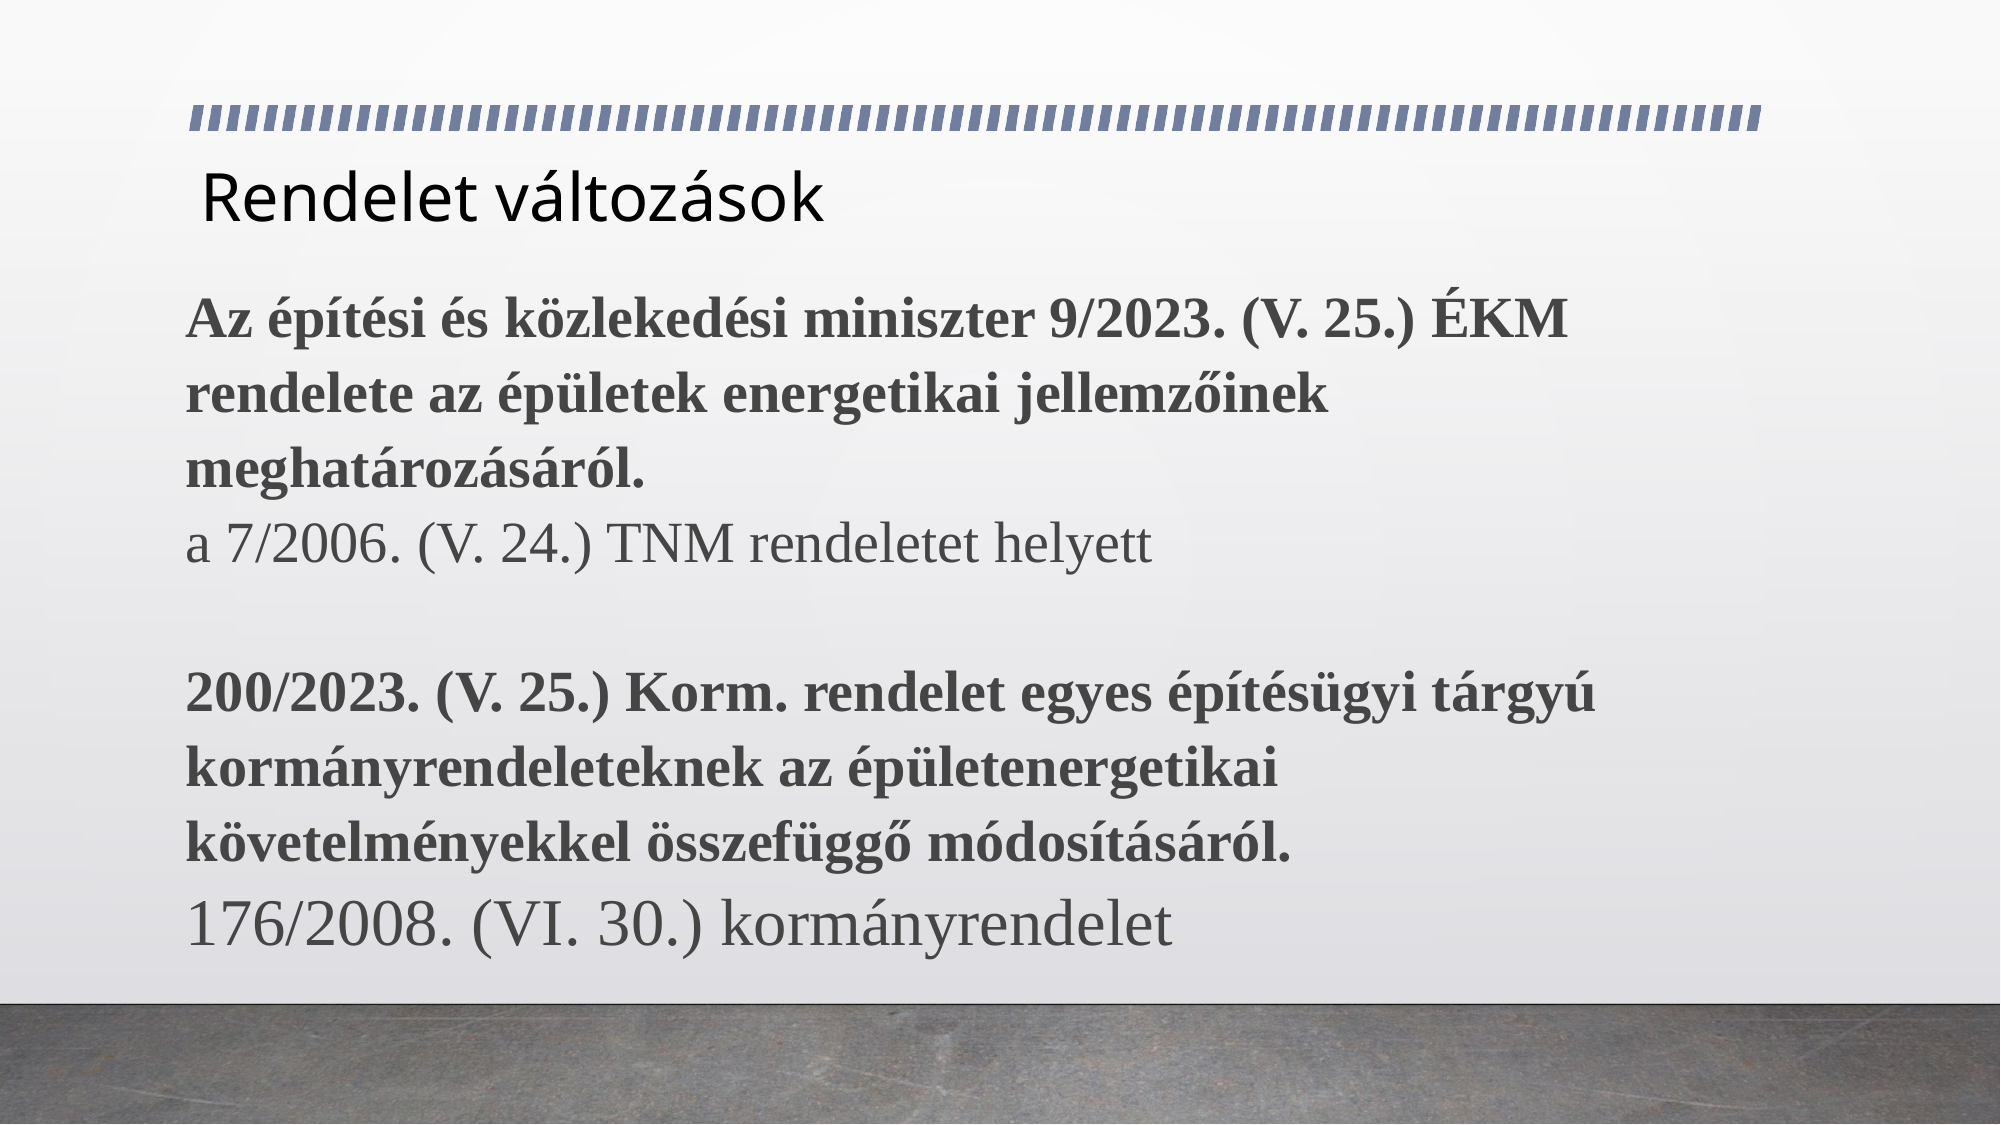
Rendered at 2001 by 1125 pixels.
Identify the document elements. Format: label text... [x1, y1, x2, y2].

text_box Az építési és közlekedési miniszter 9/2023. (V. 25.) ÉKM rendelete az épületek energetikai jellemzőinek meghatározásáról. a 7/2006. (V. 24.) TNM rendeletet helyett 200/2023. (V. 25.) Korm. rendelet egyes építésügyi tárgyú kormányrendeleteknek az épületenergetikai követelményekkel összefüggő módosításáról. 176/2008. (VI. 30.) kormányrendelet [170, 266, 1645, 966]
picture [0, 1004, 2000, 1124]
title Rendelet változások [185, 156, 1761, 329]
